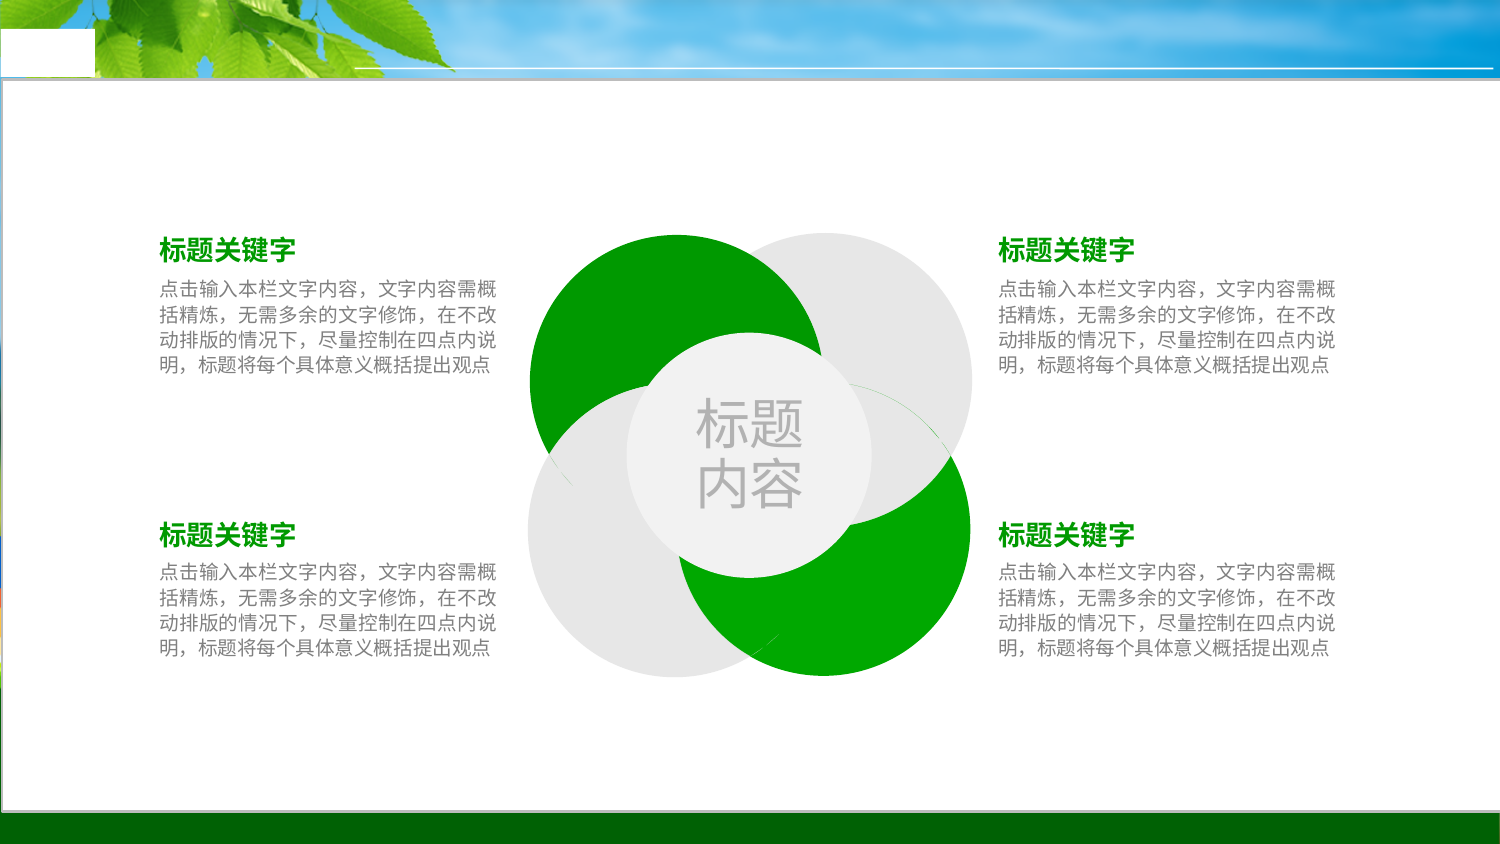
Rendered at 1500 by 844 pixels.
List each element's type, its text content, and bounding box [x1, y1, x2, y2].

text_box 标题关键字 [998, 517, 1226, 551]
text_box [527, 232, 973, 678]
text_box 点击输入本栏文字内容，文字内容需概括精炼，无需多余的文字修饰，在不改动排版的情况下，尽量控制在四点内说明，标题将每个具体意义概括提出观点 [998, 275, 1336, 377]
picture [0, 0, 1500, 844]
text_box 点击输入本栏文字内容，文字内容需概括精炼，无需多余的文字修饰，在不改动排版的情况下，尽量控制在四点内说明，标题将每个具体意义概括提出观点 [998, 558, 1336, 660]
text_box 点击输入本栏文字内容，文字内容需概括精炼，无需多余的文字修饰，在不改动排版的情况下，尽量控制在四点内说明，标题将每个具体意义概括提出观点 [159, 558, 497, 660]
text_box 标题关键字 [159, 232, 388, 266]
text_box 标题关键字 [998, 232, 1226, 266]
text_box 标题关键字 [159, 517, 388, 551]
text_box 点击输入本栏文字内容，文字内容需概括精炼，无需多余的文字修饰，在不改动排版的情况下，尽量控制在四点内说明，标题将每个具体意义概括提出观点 [159, 275, 497, 377]
